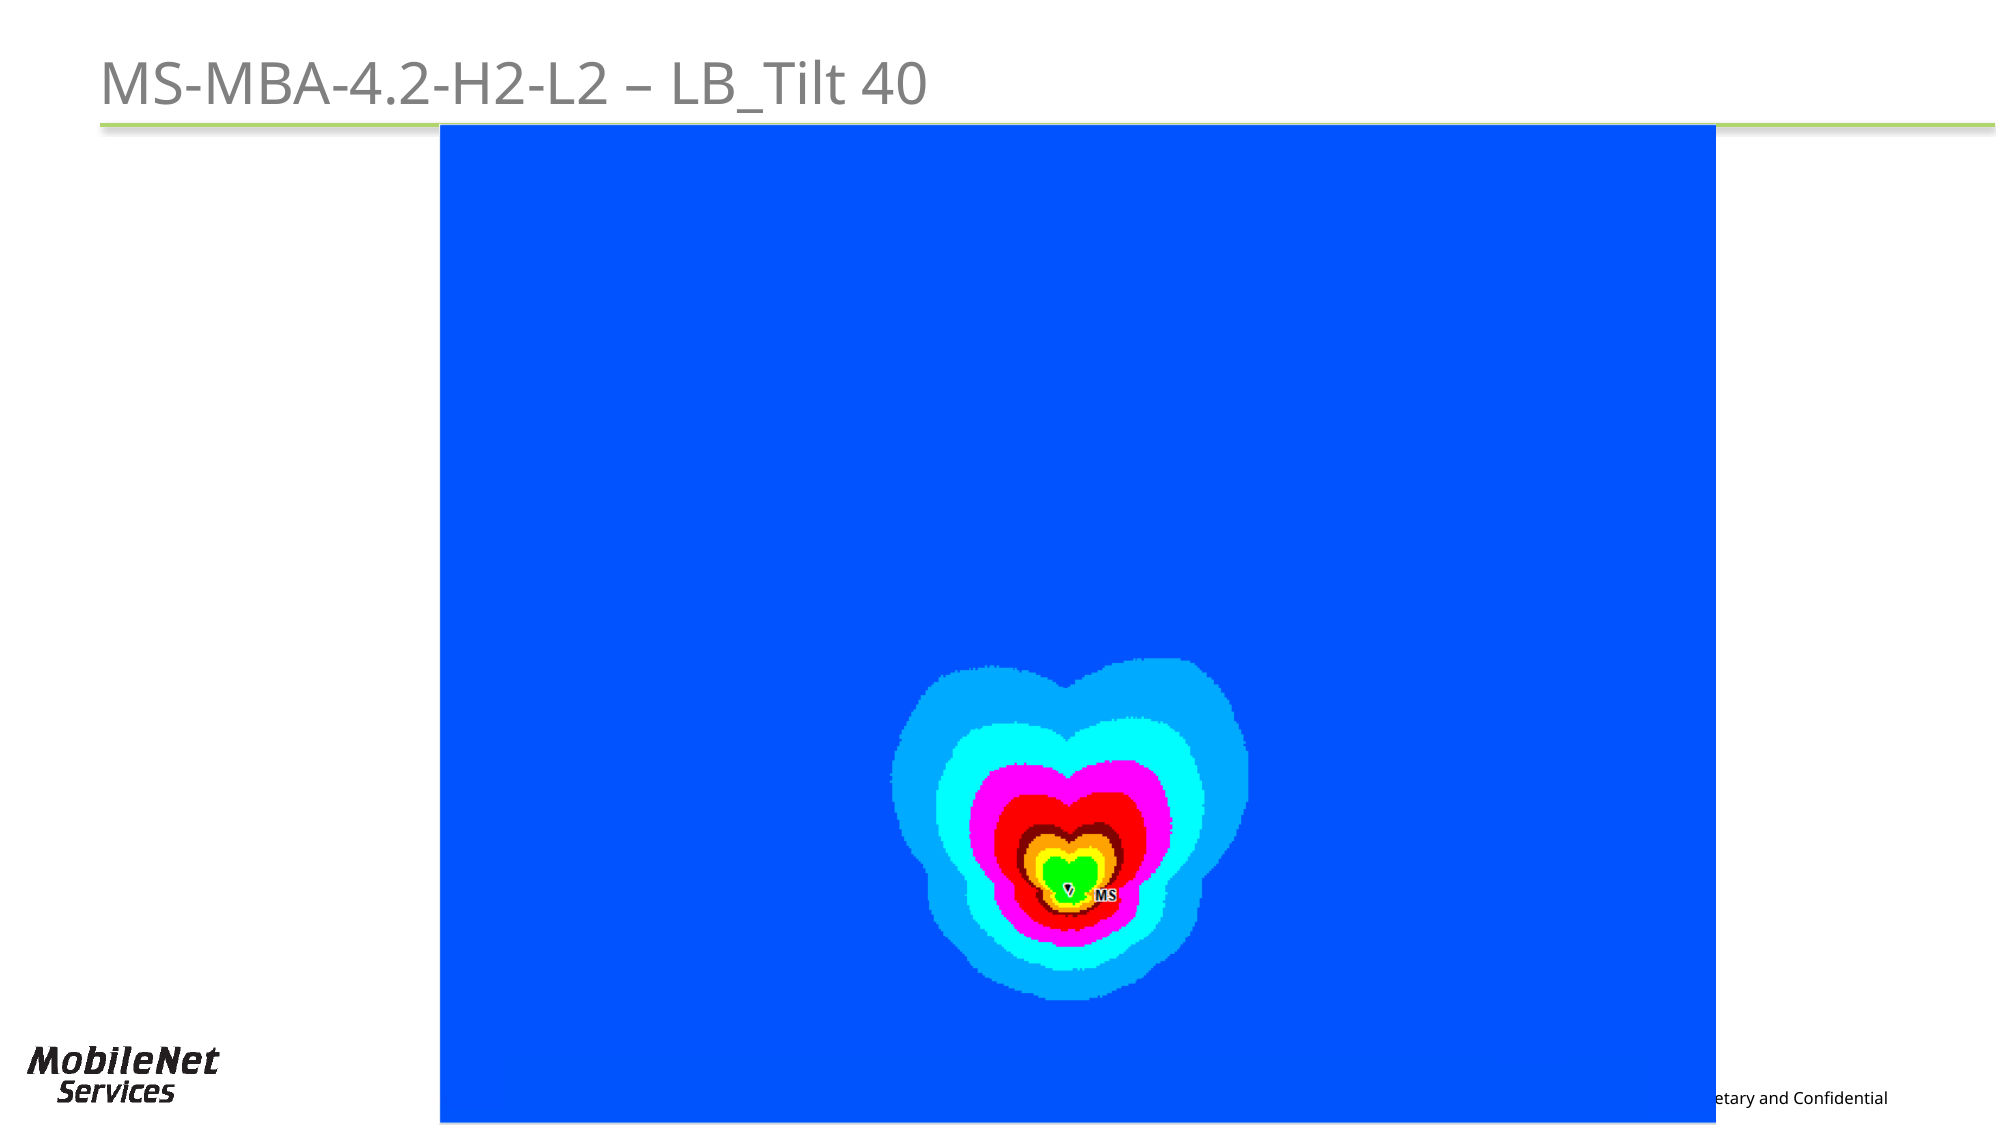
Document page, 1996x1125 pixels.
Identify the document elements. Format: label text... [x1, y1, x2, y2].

picture [19, 1037, 226, 1113]
title MS-MBA-4.2-H2-L2 – LB_Tilt 40 [85, 0, 1881, 175]
picture [438, 124, 1716, 1125]
